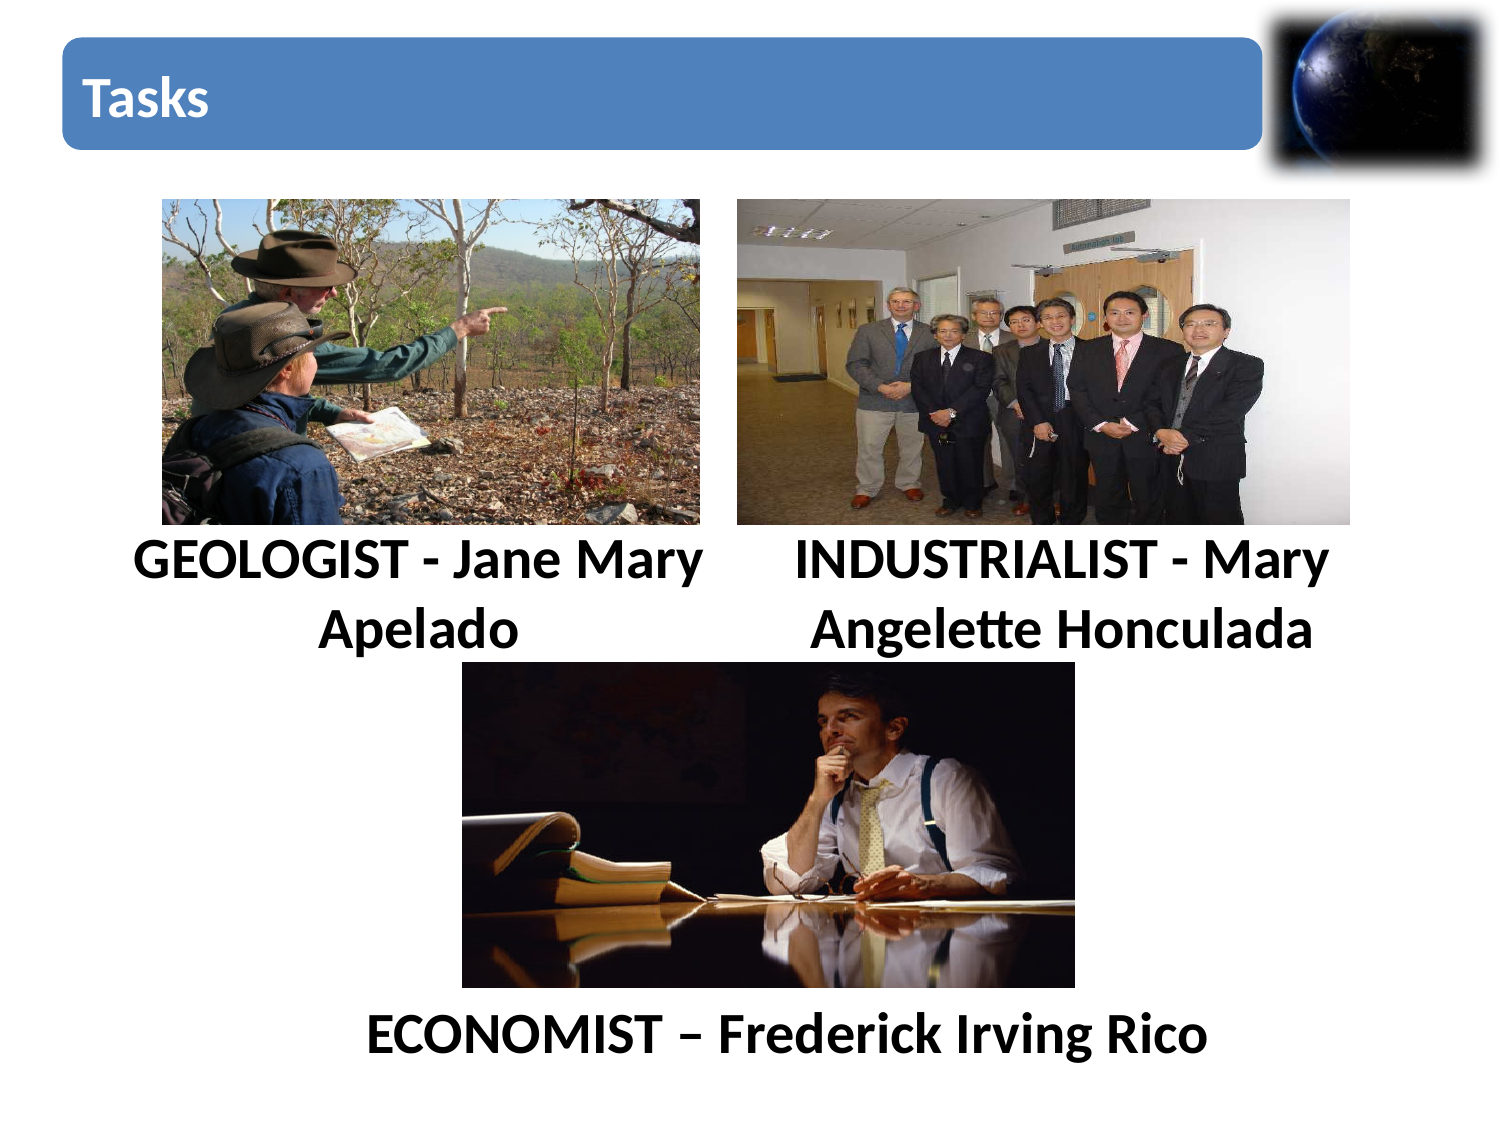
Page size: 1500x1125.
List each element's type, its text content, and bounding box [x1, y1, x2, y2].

picture [737, 199, 1351, 526]
text_box ECONOMIST – Frederick Irving Rico [249, 987, 1325, 1073]
text_box INDUSTRIALIST - Mary Angelette Honculada [687, 512, 1438, 738]
text_box GEOLOGIST - Jane Mary Apelado [24, 512, 687, 738]
picture [1251, 0, 1500, 188]
picture [162, 199, 701, 526]
picture [462, 662, 1076, 988]
text_box Tasks [60, 35, 1246, 153]
